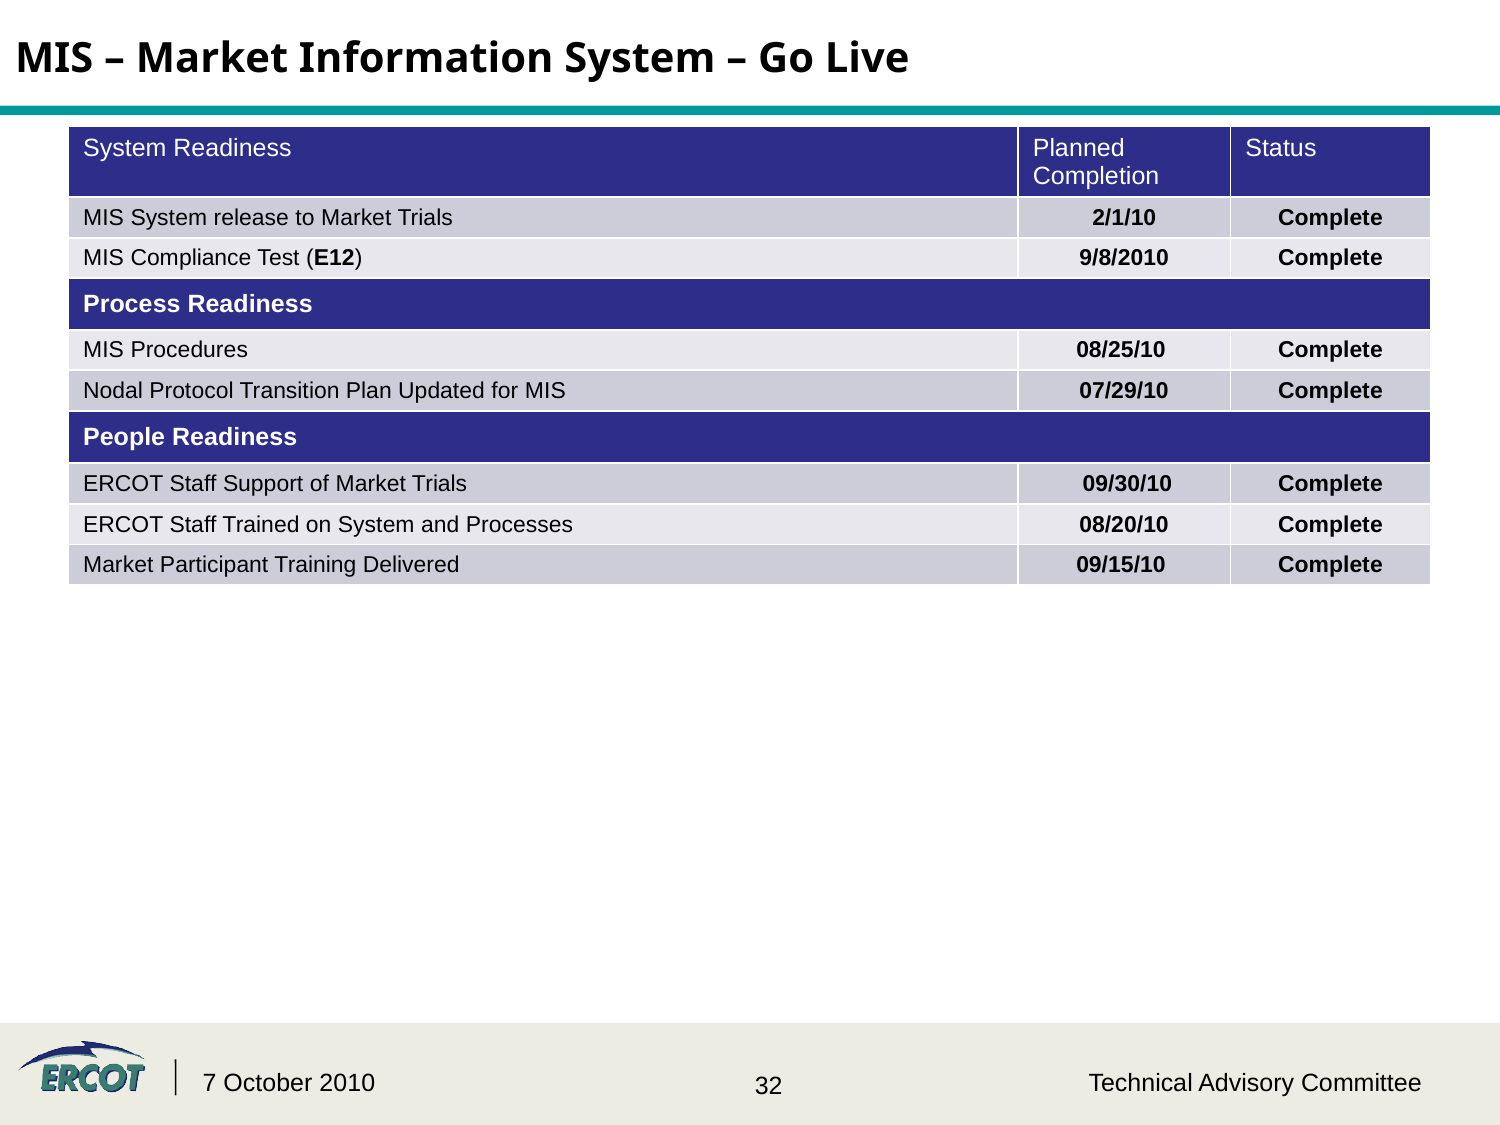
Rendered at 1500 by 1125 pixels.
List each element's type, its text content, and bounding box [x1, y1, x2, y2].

table_cell 07/29/10 [1019, 371, 1230, 410]
table_cell ERCOT Staff Trained on System and Processes [69, 505, 1017, 544]
table_cell MIS Compliance Test (E12) [69, 239, 1017, 277]
table_cell Complete [1231, 239, 1430, 277]
table_cell 2/1/10 [1019, 198, 1230, 237]
table_cell 09/15/10 [1019, 545, 1230, 584]
table_header System Readiness [69, 127, 1017, 196]
table_cell 08/25/10 [1019, 331, 1230, 369]
table_cell Nodal Protocol Transition Plan Updated for MIS [69, 371, 1017, 410]
table_cell Complete [1231, 464, 1430, 503]
footer Technical Advisory Committee [1024, 1059, 1438, 1125]
table_cell Complete [1231, 505, 1430, 544]
table_header Planned Completion [1019, 127, 1230, 196]
table_cell Market Participant Training Delivered [69, 545, 1017, 584]
picture [10, 1031, 151, 1111]
table_cell Complete [1231, 198, 1430, 237]
table_header Status [1231, 127, 1430, 196]
table_cell 08/20/10 [1019, 505, 1230, 544]
table_cell MIS Procedures [69, 331, 1017, 369]
table_cell Complete [1231, 371, 1430, 410]
table_cell Complete [1231, 545, 1430, 584]
table_cell MIS System release to Market Trials [69, 198, 1017, 237]
text_box MIS – Market Information System – Go Live [0, 0, 1500, 113]
table_cell 9/8/2010 [1019, 239, 1230, 277]
table_cell Process Readiness [69, 279, 1430, 329]
table_cell Complete [1231, 331, 1430, 369]
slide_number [187, 1059, 538, 1125]
table_cell ERCOT Staff Support of Market Trials [69, 464, 1017, 503]
table_cell 09/30/10 [1019, 464, 1230, 503]
table_cell People Readiness [69, 412, 1430, 462]
